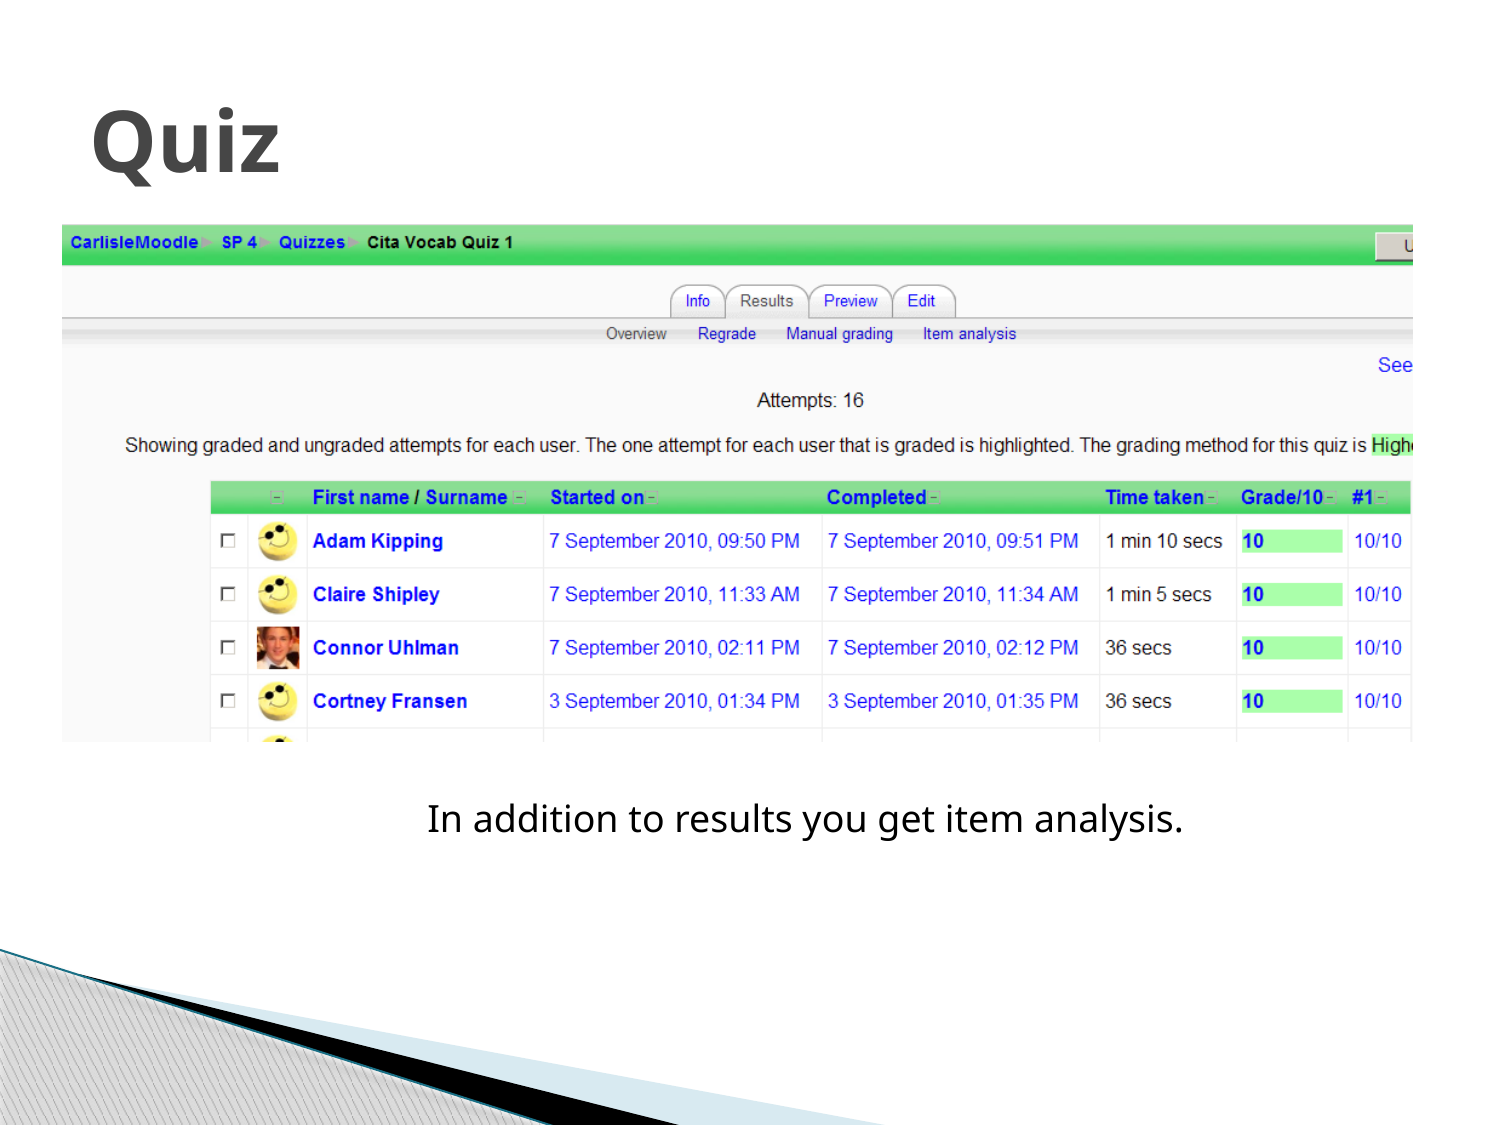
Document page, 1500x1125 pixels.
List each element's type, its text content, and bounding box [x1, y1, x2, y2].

text_box In addition to results you get item analysis. [412, 787, 1350, 848]
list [62, 224, 1413, 743]
title Quiz [75, 45, 1425, 233]
